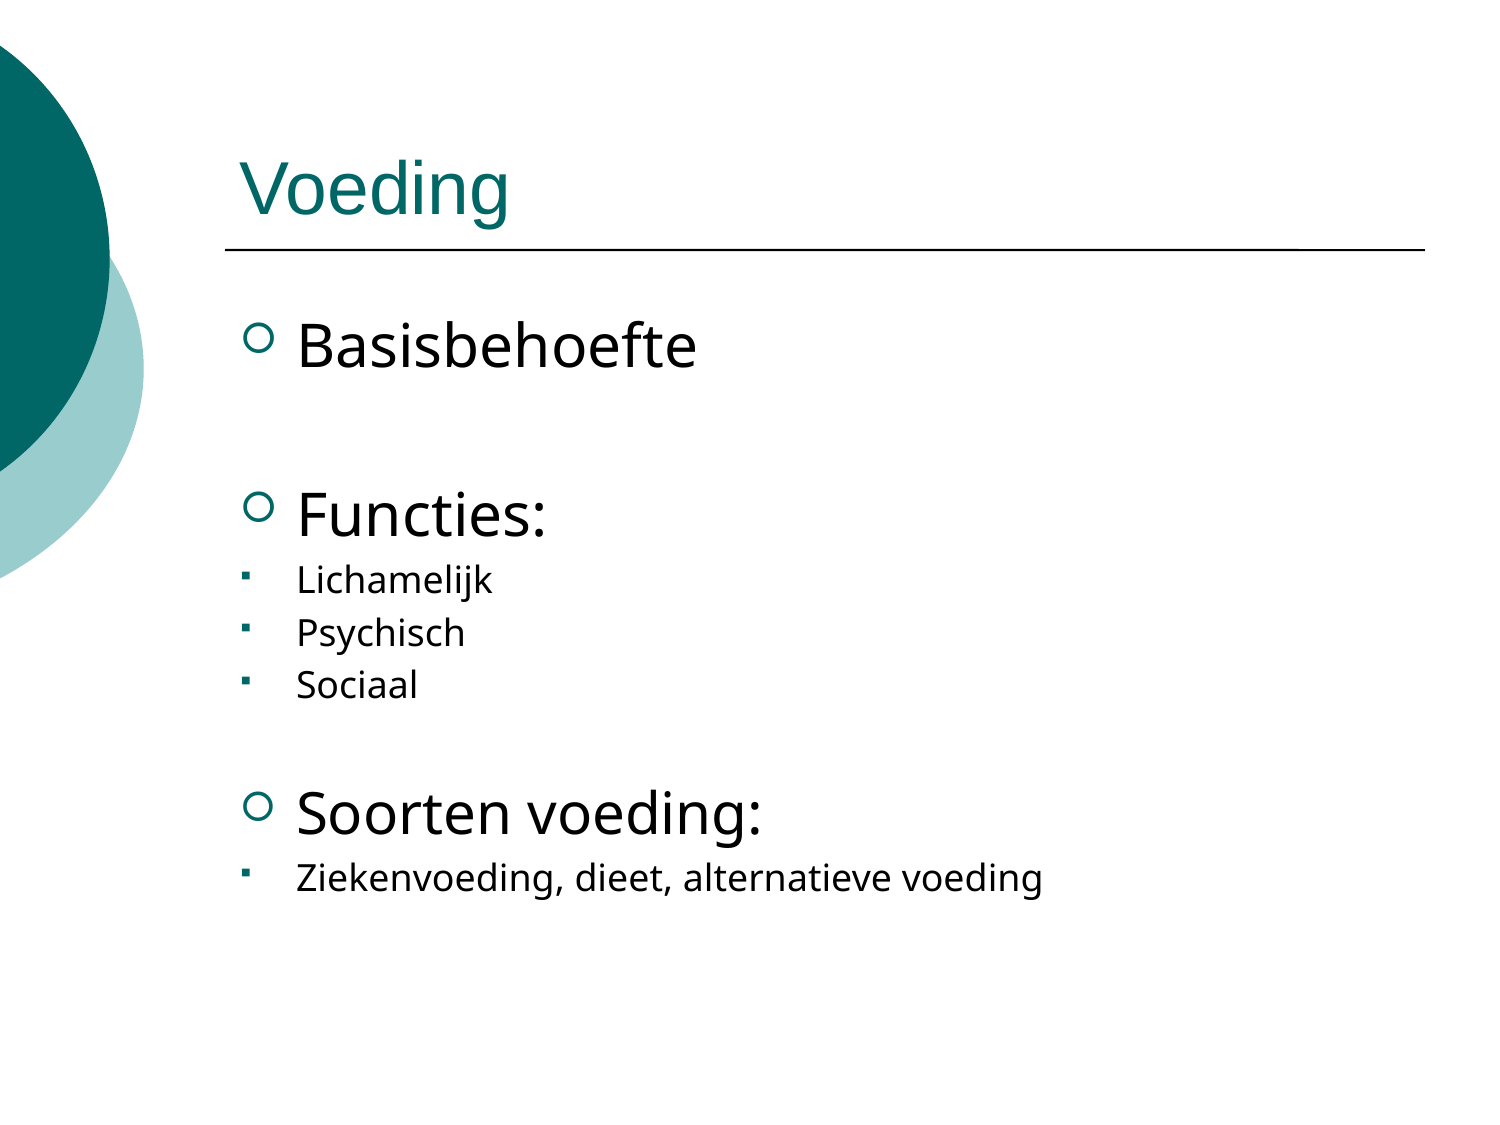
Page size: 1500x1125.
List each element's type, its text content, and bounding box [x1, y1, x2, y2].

title Voeding [224, 49, 1425, 237]
list Basisbehoefte Functies: Lichamelijk Psychisch Sociaal Soorten voeding: Ziekenvoeding, dieet, alternatieve voeding [224, 299, 1425, 975]
